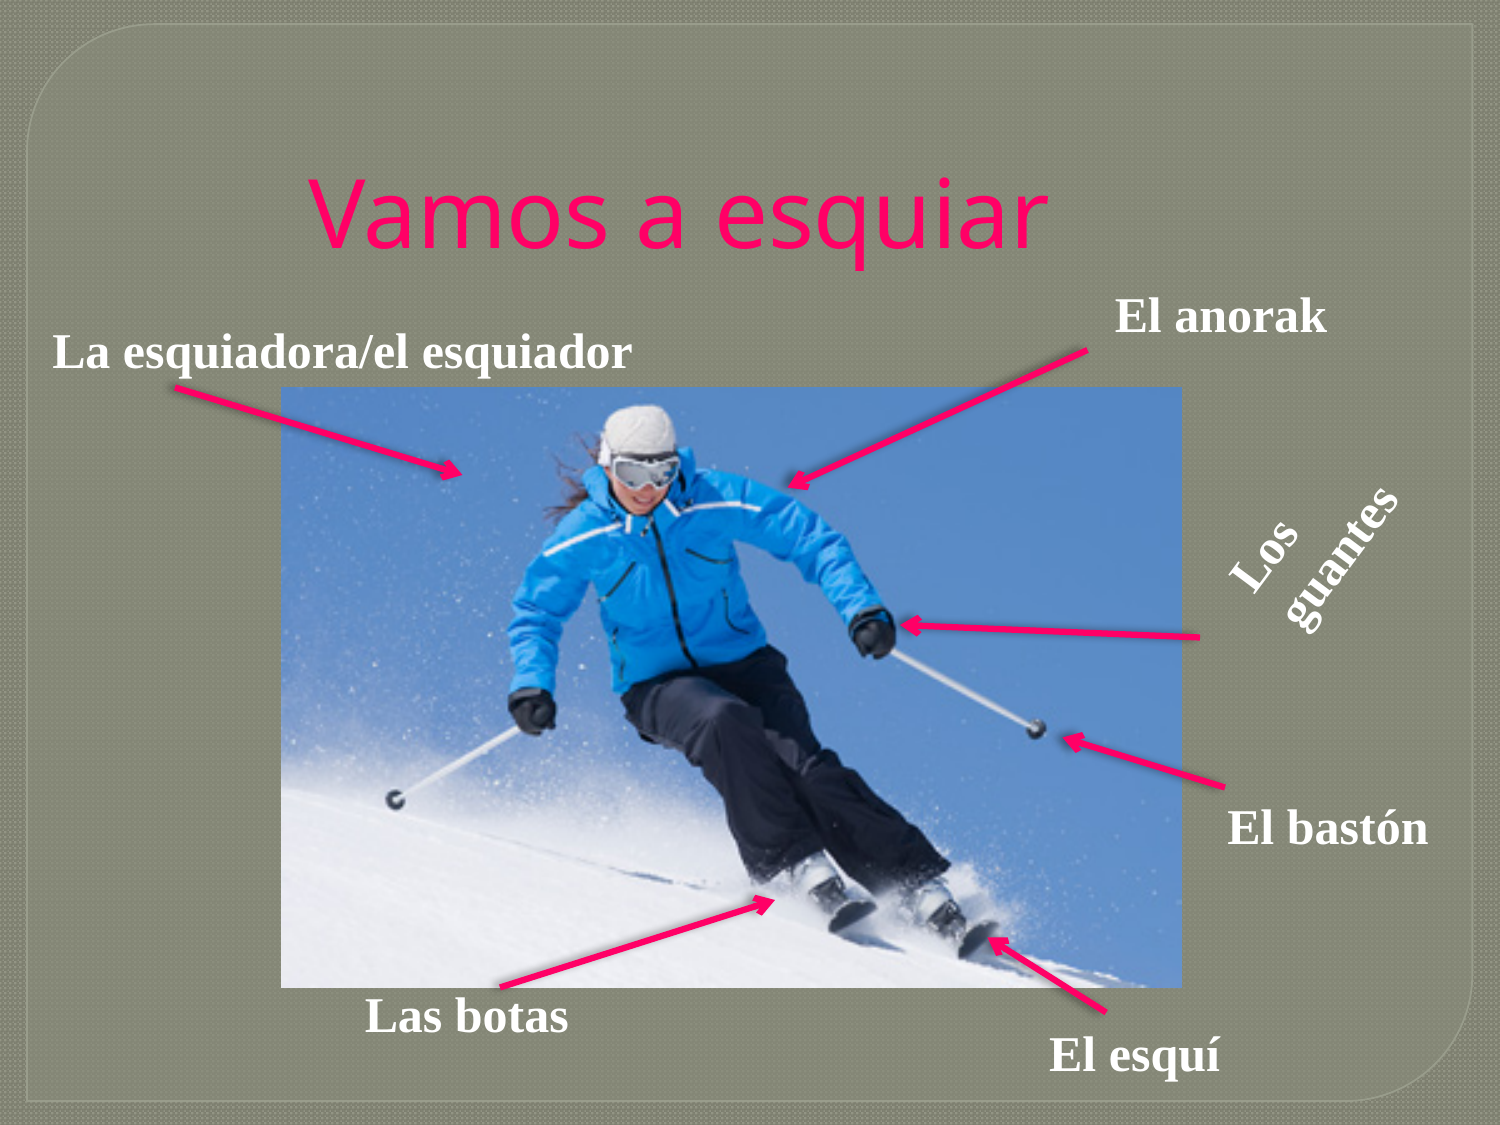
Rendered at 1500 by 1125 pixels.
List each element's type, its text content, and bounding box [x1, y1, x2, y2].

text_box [987, 937, 1107, 1013]
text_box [499, 899, 776, 988]
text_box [1062, 737, 1226, 788]
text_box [174, 387, 463, 476]
text_box El anorak [1100, 274, 1363, 350]
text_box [787, 349, 1088, 488]
text_box El bastón [1212, 787, 1475, 863]
text_box Los guantes [1199, 362, 1465, 654]
text_box La esquiadora/el esquiador [37, 311, 650, 387]
title Vamos a esquiar [0, 87, 1350, 275]
picture [280, 387, 1182, 988]
text_box El esquí [1034, 1014, 1297, 1090]
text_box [899, 624, 1201, 638]
text_box Las botas [350, 999, 613, 1050]
